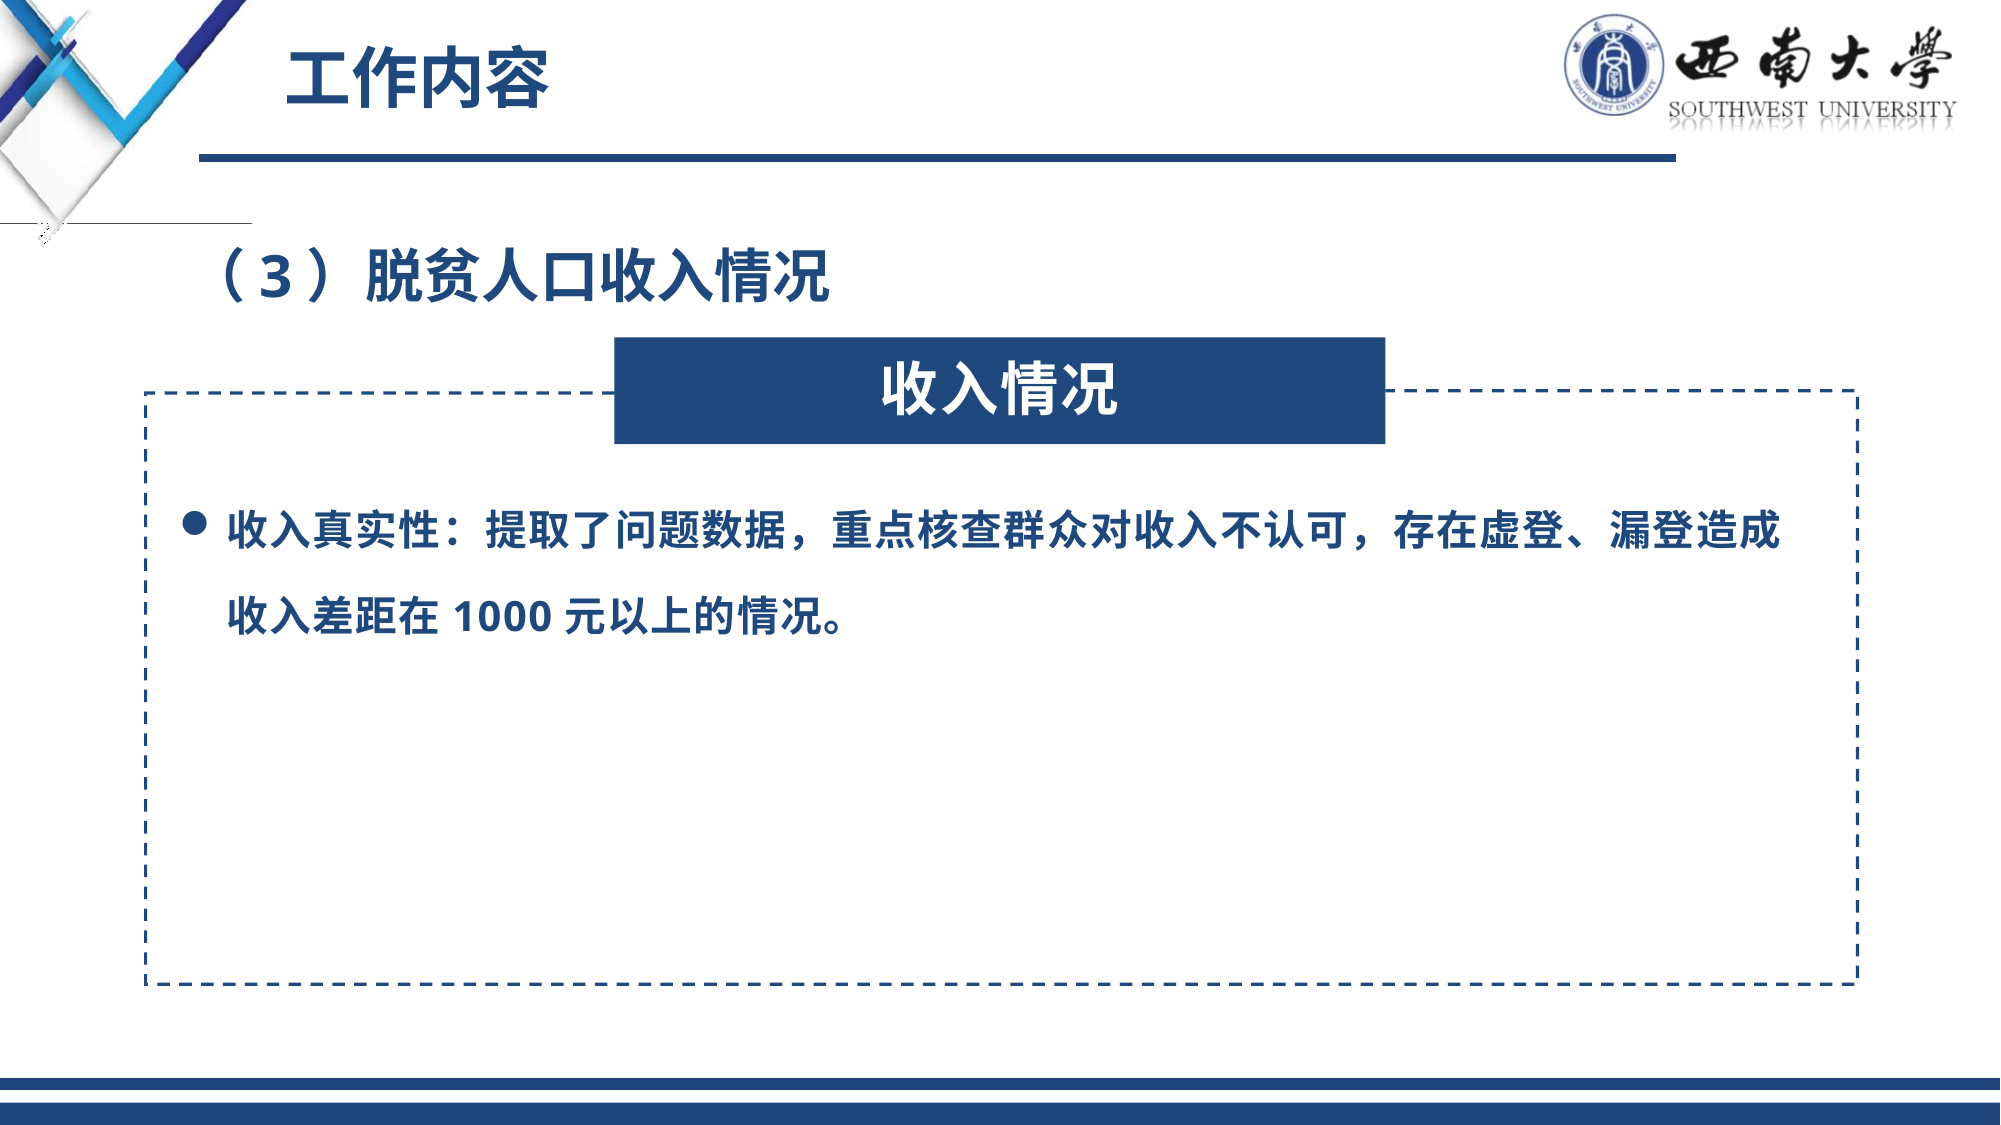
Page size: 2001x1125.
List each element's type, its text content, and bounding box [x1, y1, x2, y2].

text_box [427, 391, 440, 395]
text_box [354, 982, 367, 986]
text_box [222, 982, 236, 986]
text_box [470, 391, 484, 395]
text_box [361, 391, 374, 395]
text_box [144, 930, 148, 943]
text_box [514, 391, 528, 395]
text_box [332, 982, 345, 986]
text_box [1448, 389, 1461, 393]
text_box [813, 982, 827, 986]
text_box [1855, 506, 1860, 519]
text_box [682, 982, 695, 986]
text_box [1855, 418, 1860, 432]
text_box [230, 391, 243, 395]
text_box [558, 391, 571, 395]
title 工作内容 [282, 33, 554, 224]
text_box [1535, 982, 1549, 986]
text_box [144, 886, 148, 900]
picture [0, 0, 252, 245]
text_box [1382, 982, 1395, 986]
text_box [1855, 878, 1860, 891]
text_box [857, 982, 870, 986]
text_box [1294, 982, 1308, 986]
text_box [1855, 637, 1860, 651]
text_box [144, 864, 148, 878]
text_box [1562, 12, 1958, 134]
text_box [405, 391, 418, 395]
text_box [1855, 943, 1860, 957]
text_box （3）脱贫人口收入情况 收入情况 收入真实性：提取了问题数据，重点核查群众对收入不认可，存在虚登、漏登造成收入差距在1000元以上的情况。 [164, 237, 1836, 640]
text_box [144, 449, 148, 462]
text_box [1855, 921, 1860, 935]
text_box [1855, 484, 1860, 497]
text_box [144, 799, 148, 812]
text_box [726, 982, 739, 986]
text_box [1855, 703, 1860, 716]
text_box [1623, 389, 1636, 393]
text_box [144, 733, 148, 746]
text_box [1855, 550, 1860, 563]
text_box [144, 427, 148, 440]
text_box [1754, 982, 1767, 986]
text_box [1579, 982, 1592, 986]
text_box [1855, 790, 1860, 804]
text_box [310, 982, 323, 986]
text_box [1385, 389, 1395, 393]
text_box [1855, 812, 1860, 826]
text_box [144, 952, 148, 965]
text_box [1557, 982, 1570, 986]
text_box [922, 982, 936, 986]
text_box [1032, 982, 1045, 986]
text_box [463, 982, 477, 986]
text_box [1491, 389, 1505, 393]
text_box [266, 982, 280, 986]
text_box [1579, 389, 1592, 393]
text_box [144, 755, 148, 768]
text_box [1841, 982, 1855, 986]
text_box [144, 689, 148, 703]
text_box [1710, 982, 1723, 986]
text_box [1185, 982, 1198, 986]
text_box [144, 645, 148, 659]
text_box [208, 391, 221, 395]
text_box [769, 982, 783, 986]
text_box [1732, 982, 1745, 986]
text_box [835, 982, 848, 986]
text_box [1491, 982, 1505, 986]
text_box [339, 391, 353, 395]
text_box [157, 982, 170, 986]
text_box [573, 982, 586, 986]
text_box [144, 470, 148, 484]
text_box [1601, 389, 1614, 393]
text_box [1163, 982, 1177, 986]
text_box [944, 982, 958, 986]
text_box [1688, 389, 1702, 393]
text_box [1513, 389, 1527, 393]
text_box [1797, 982, 1811, 986]
text_box [1855, 396, 1860, 410]
text_box [1754, 389, 1767, 393]
text_box [1623, 982, 1636, 986]
text_box [1855, 462, 1860, 476]
text_box [144, 908, 148, 921]
text_box [1076, 982, 1089, 986]
text_box [1855, 440, 1860, 454]
text_box [1666, 389, 1680, 393]
text_box [144, 602, 148, 615]
text_box [164, 391, 178, 395]
text_box [144, 667, 148, 681]
text_box [1229, 982, 1242, 986]
text_box [1776, 389, 1789, 393]
text_box [747, 982, 761, 986]
text_box [1666, 982, 1680, 986]
text_box [295, 391, 309, 395]
text_box [1447, 982, 1461, 986]
text_box [144, 558, 148, 571]
text_box [1855, 834, 1860, 847]
text_box [144, 842, 148, 856]
text_box [1141, 982, 1155, 986]
text_box [448, 391, 462, 395]
text_box [1404, 982, 1417, 986]
text_box [144, 711, 148, 725]
text_box [1054, 982, 1067, 986]
text_box [879, 982, 892, 986]
text_box [1855, 681, 1860, 694]
text_box [1010, 982, 1024, 986]
text_box [1688, 982, 1702, 986]
text_box [507, 982, 520, 986]
text_box [1601, 982, 1614, 986]
text_box [186, 391, 199, 395]
text_box [383, 391, 396, 395]
text_box [376, 982, 389, 986]
text_box [1819, 982, 1833, 986]
text_box [602, 391, 615, 395]
text_box [1644, 982, 1658, 986]
text_box [1360, 982, 1373, 986]
text_box [1535, 389, 1549, 393]
text_box [1272, 982, 1286, 986]
text_box [317, 391, 331, 395]
text_box [244, 982, 258, 986]
text_box [966, 982, 980, 986]
text_box [1098, 982, 1111, 986]
text_box [144, 580, 148, 593]
text_box [144, 391, 156, 396]
text_box [791, 982, 805, 986]
text_box [1855, 725, 1860, 738]
text_box [1855, 593, 1860, 607]
text_box [144, 820, 148, 834]
text_box [1404, 389, 1417, 393]
text_box [1855, 900, 1860, 913]
text_box [1855, 965, 1860, 979]
text_box [1841, 389, 1855, 393]
text_box [1855, 856, 1860, 869]
text_box [580, 391, 593, 395]
text_box [1207, 982, 1220, 986]
text_box [441, 982, 455, 986]
text_box [1513, 982, 1527, 986]
text_box [144, 777, 148, 790]
text_box [594, 982, 608, 986]
text_box [1557, 389, 1570, 393]
text_box [1855, 768, 1860, 782]
text_box [1338, 982, 1352, 986]
text_box [1469, 389, 1483, 393]
text_box [1798, 389, 1811, 393]
text_box [1855, 746, 1860, 760]
text_box [1710, 389, 1724, 393]
text_box [1819, 389, 1833, 393]
text_box [1644, 389, 1658, 393]
text_box [1855, 528, 1860, 541]
text_box [1855, 615, 1860, 629]
text_box [1426, 982, 1439, 986]
text_box [529, 982, 542, 986]
text_box [273, 391, 287, 395]
text_box [616, 982, 630, 986]
text_box [0, 1102, 2000, 1125]
text_box [988, 982, 1002, 986]
text_box [1316, 982, 1330, 986]
text_box [536, 391, 549, 395]
text_box [144, 536, 148, 550]
text_box [144, 514, 148, 528]
text_box [1855, 659, 1860, 672]
text_box [638, 982, 652, 986]
text_box [419, 982, 433, 986]
text_box [485, 982, 499, 986]
text_box [1469, 982, 1483, 986]
text_box [288, 982, 302, 986]
text_box [492, 391, 506, 395]
text_box [144, 974, 148, 986]
text_box [1776, 982, 1789, 986]
text_box [179, 982, 192, 986]
text_box [252, 391, 265, 395]
text_box [1426, 389, 1439, 393]
text_box [1251, 982, 1264, 986]
text_box [901, 982, 914, 986]
text_box [551, 982, 564, 986]
text_box [660, 982, 673, 986]
text_box [1855, 571, 1860, 585]
text_box [144, 492, 148, 506]
text_box [704, 982, 717, 986]
text_box [397, 982, 411, 986]
text_box [144, 624, 148, 637]
text_box [144, 405, 148, 418]
text_box [1732, 389, 1745, 393]
text_box [201, 982, 214, 986]
text_box [1119, 982, 1133, 986]
